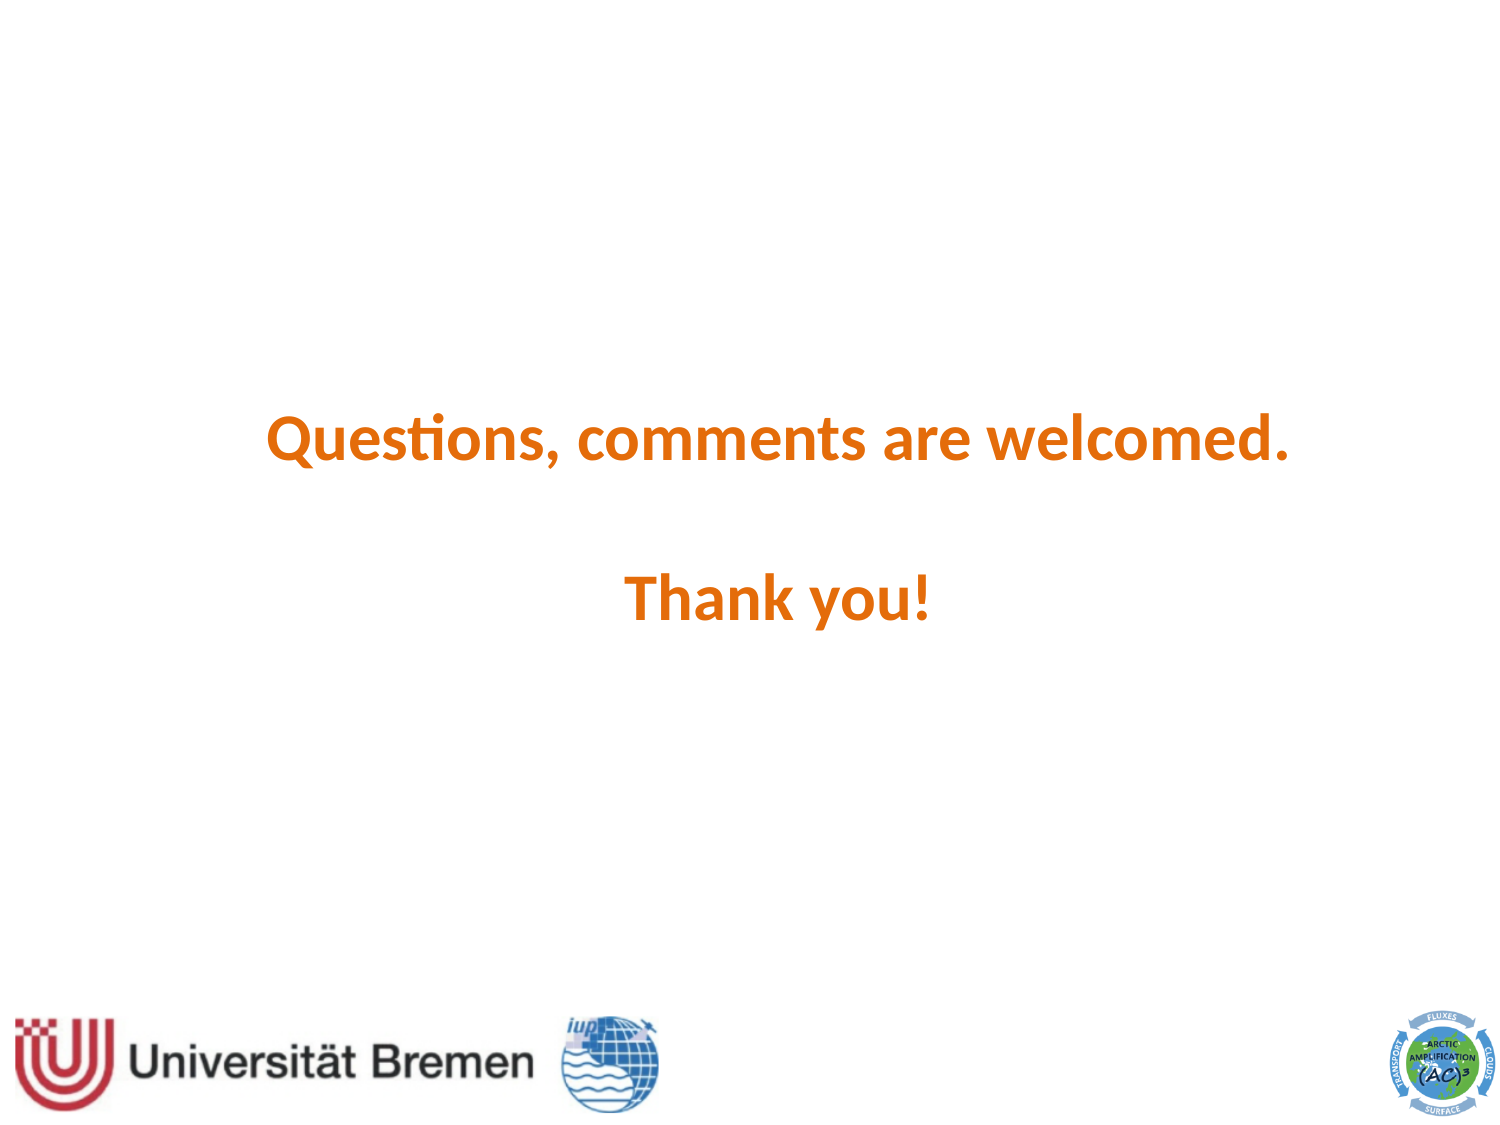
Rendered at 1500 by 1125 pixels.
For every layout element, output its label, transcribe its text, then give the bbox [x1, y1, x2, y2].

picture [1382, 1007, 1500, 1125]
text_box Questions, comments are welcomed. Thank you! [187, 386, 1371, 642]
picture [0, 1001, 680, 1125]
